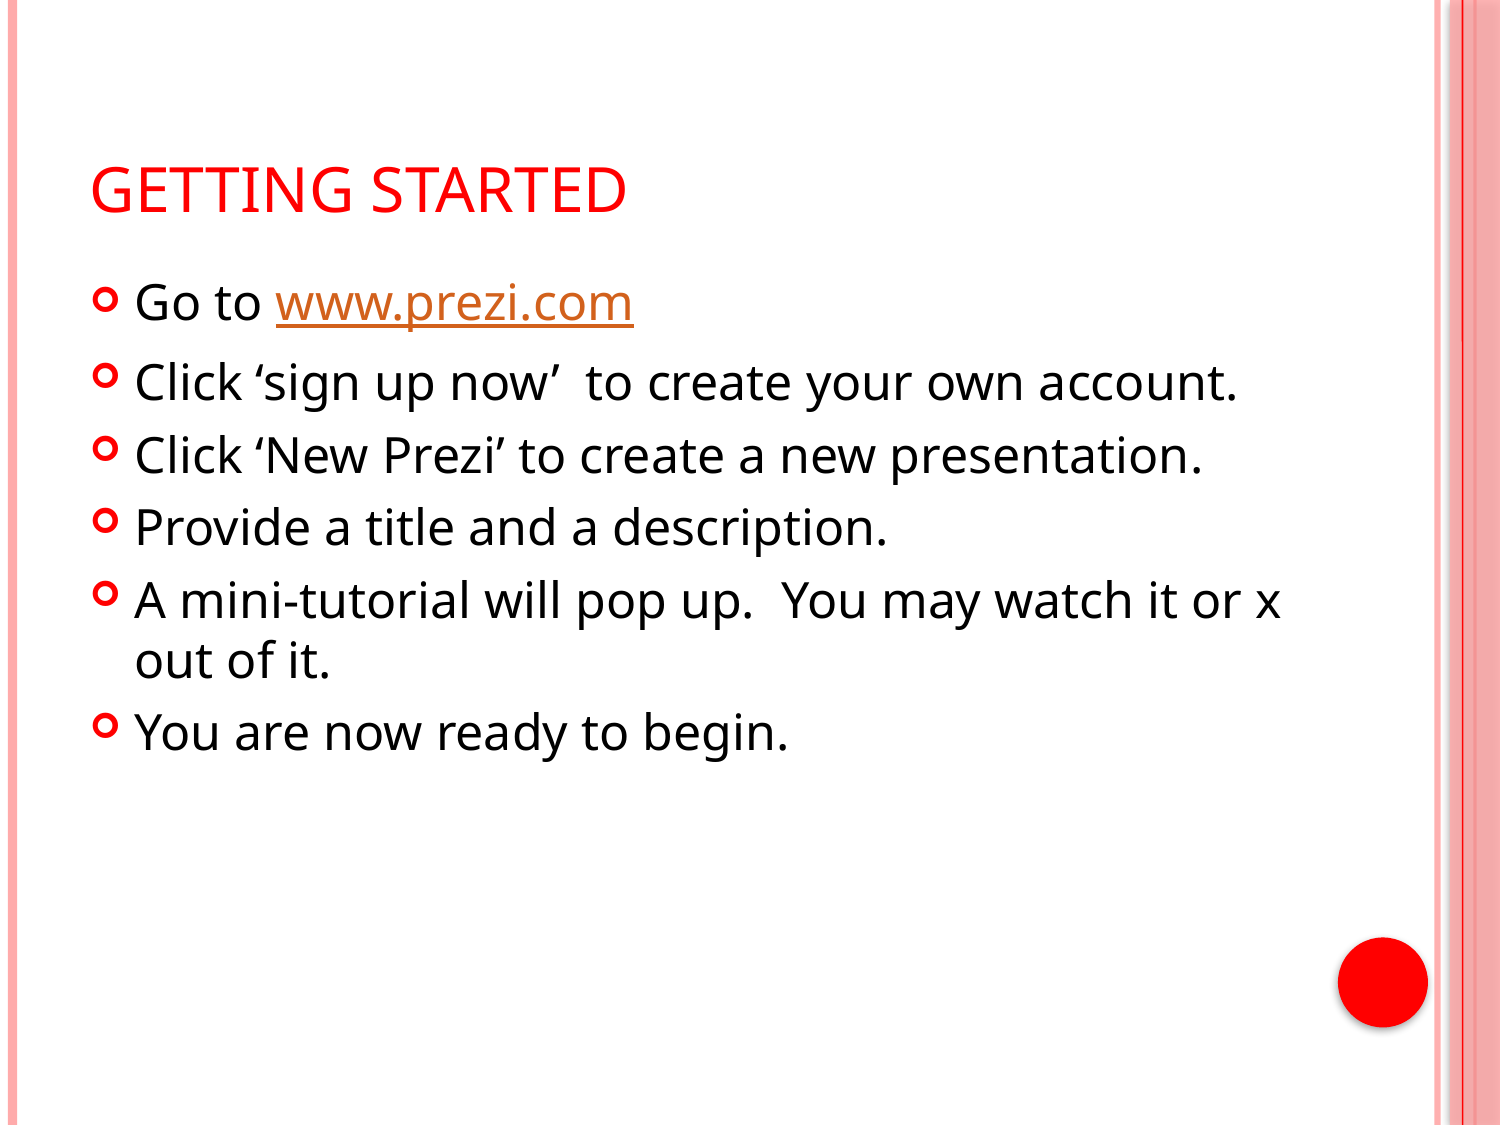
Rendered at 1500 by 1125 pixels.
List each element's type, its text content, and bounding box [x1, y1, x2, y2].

list Go to www.prezi.com Click ‘sign up now’ to create your own account. Click ‘New Prezi’ to create a new presentation. Provide a title and a description. A mini-tutorial will pop up. You may watch it or x out of it. You are now ready to begin. [75, 262, 1300, 1062]
title Getting Started [75, 45, 1300, 233]
